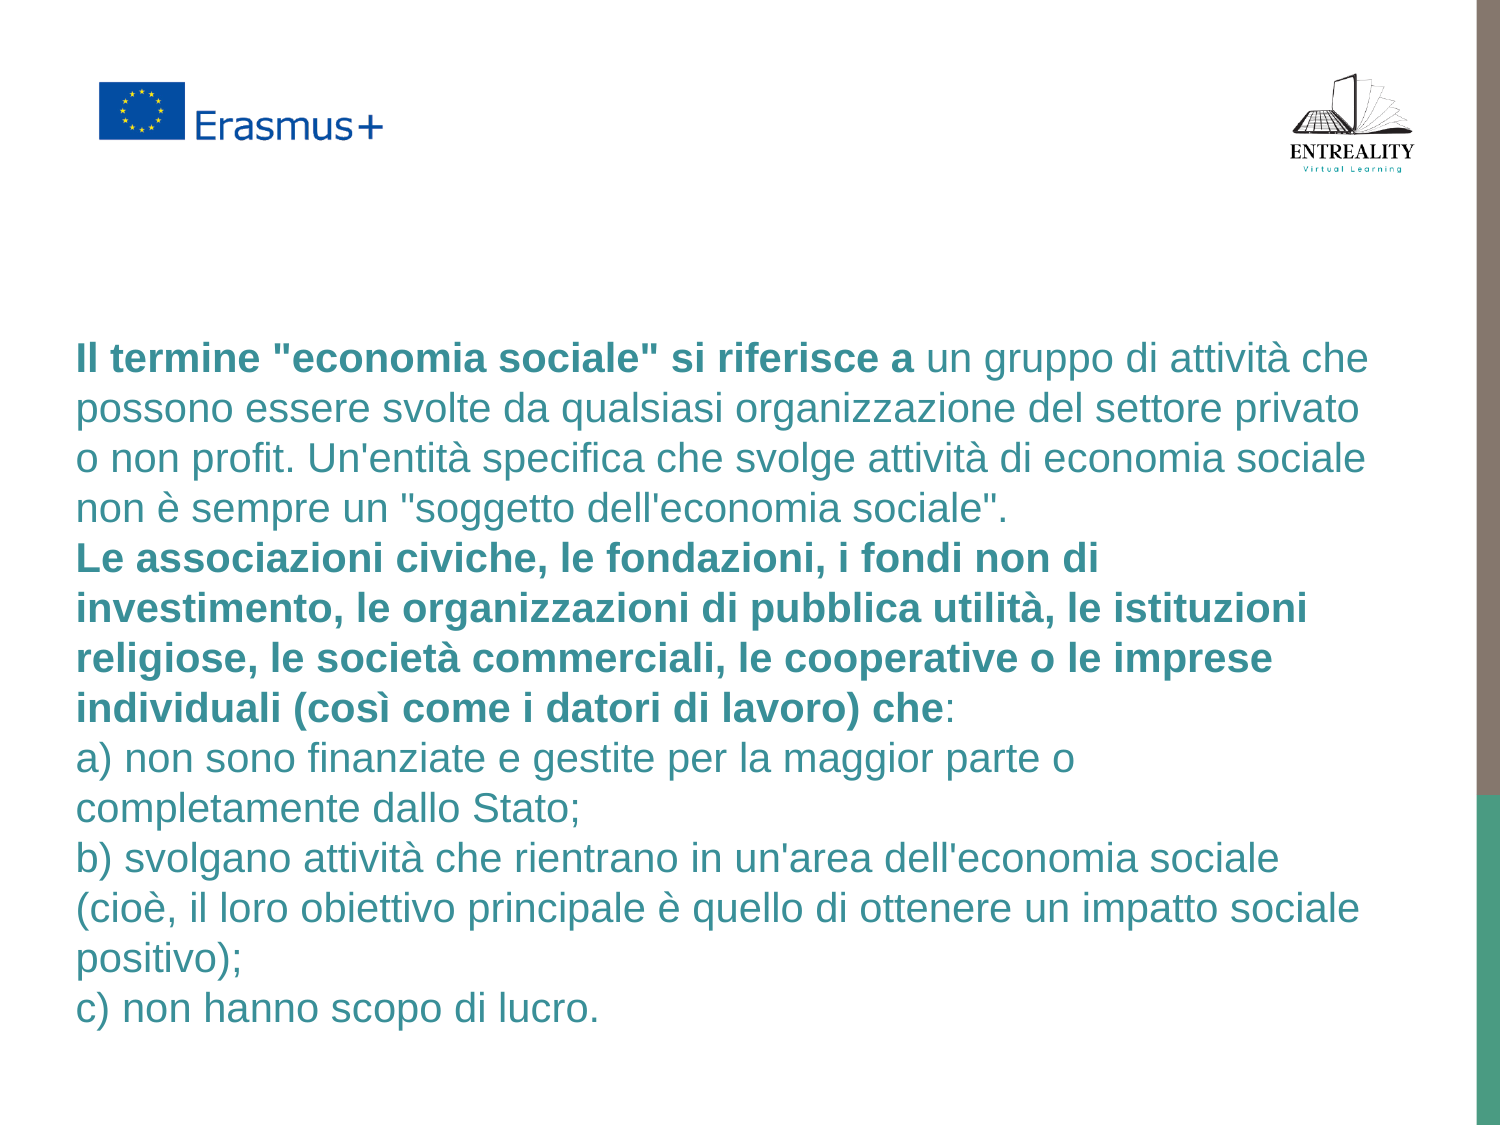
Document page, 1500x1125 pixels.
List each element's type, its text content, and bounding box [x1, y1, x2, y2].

picture [1246, 17, 1458, 229]
subtitle [105, 656, 1301, 751]
picture [81, 64, 399, 156]
title Il termine "economia sociale" si riferisce a un gruppo di attività che possono essere svolte da qualsiasi organizzazione del settore privato o non profit. Un'entità specifica che svolge attività di economia sociale non è sempre un "soggetto dell'economia sociale". Le associazioni civiche, le fondazioni, i fondi non di investimento, le organizzazioni di pubblica utilità, le istituzioni religiose, le società commerciali, le cooperative o le imprese individuali (così come i datori di lavoro) che: a) non sono finanziate e gestite per la maggior parte o completamente dallo Stato; b) svolgano attività che rientrano in un'area dell'economia sociale (cioè, il loro obiettivo principale è quello di ottenere un impatto sociale positivo); c) non hanno scopo di lucro. [60, 382, 1385, 1010]
